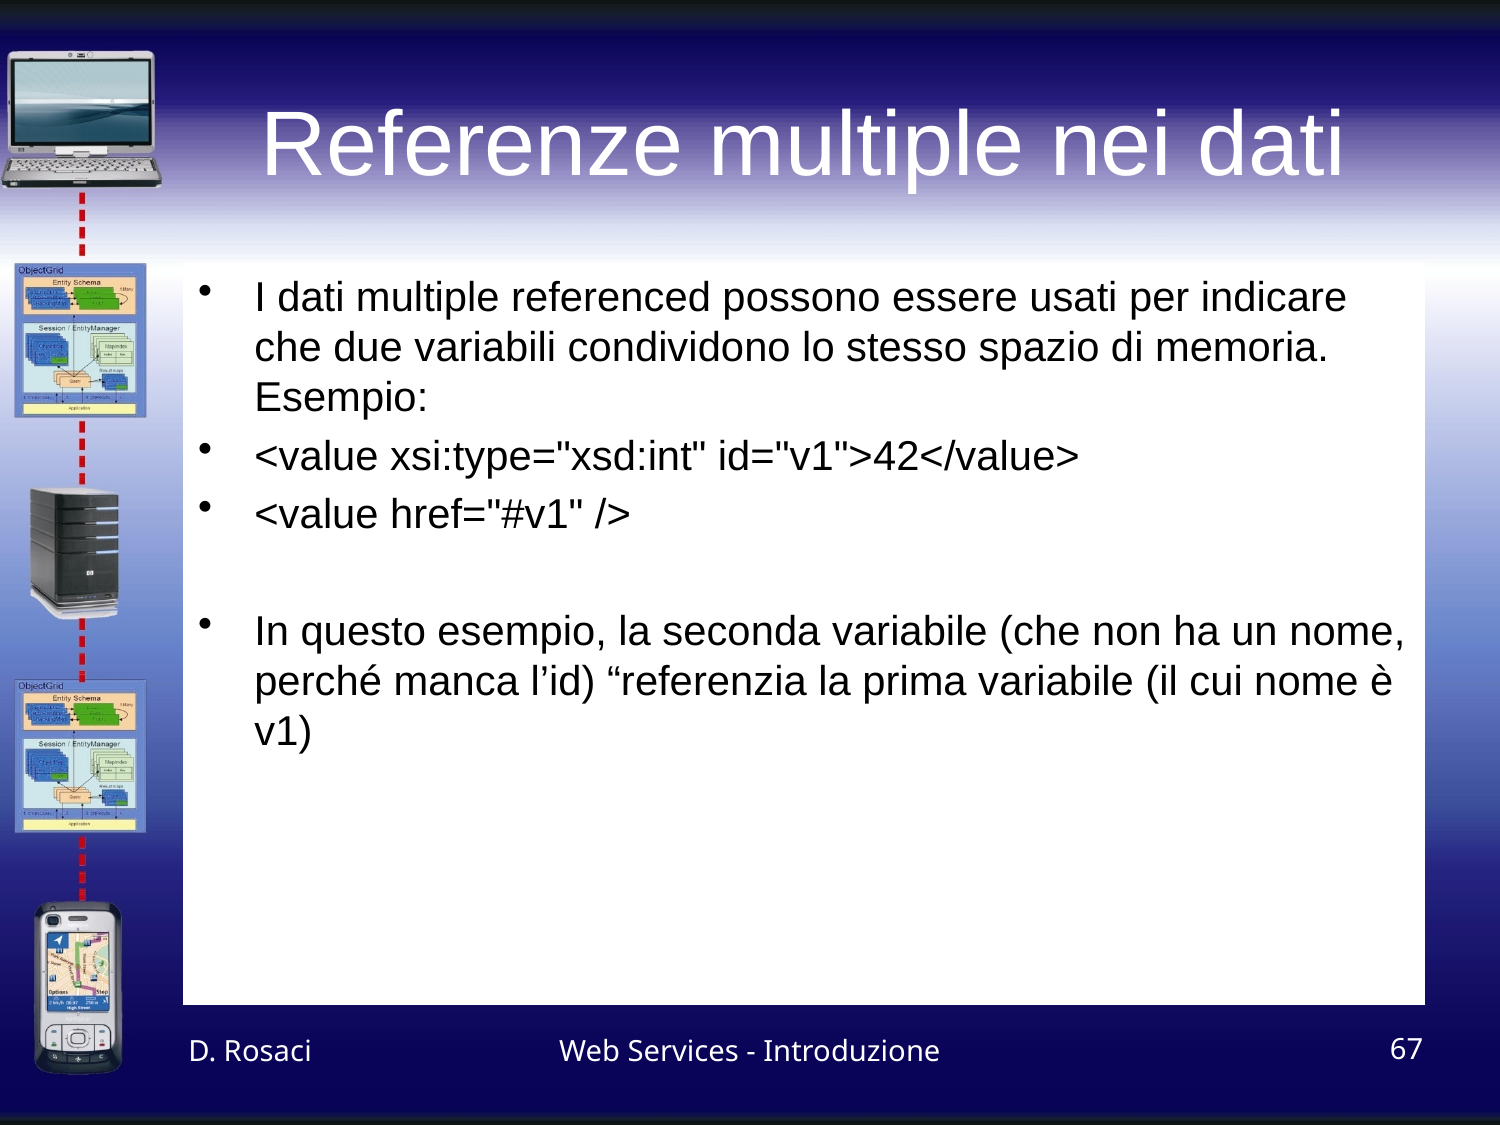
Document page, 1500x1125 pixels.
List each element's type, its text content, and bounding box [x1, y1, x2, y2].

footer Web Services - Introduzione [512, 1024, 988, 1103]
list I dati multiple referenced possono essere usati per indicare che due variabili condividono lo stesso spazio di memoria. Esempio: <value xsi:type="xsd:int" id="v1">42</value> <value href="#v1" /> In questo esempio, la seconda variabile (che non ha un nome, perché manca l’id) “referenzia la prima variabile (il cui nome è v1) [182, 262, 1426, 1006]
slide_number D. Rosaci [74, 1024, 426, 1103]
picture [0, 0, 1500, 1125]
title Referenze multiple nei dati [182, 44, 1426, 233]
